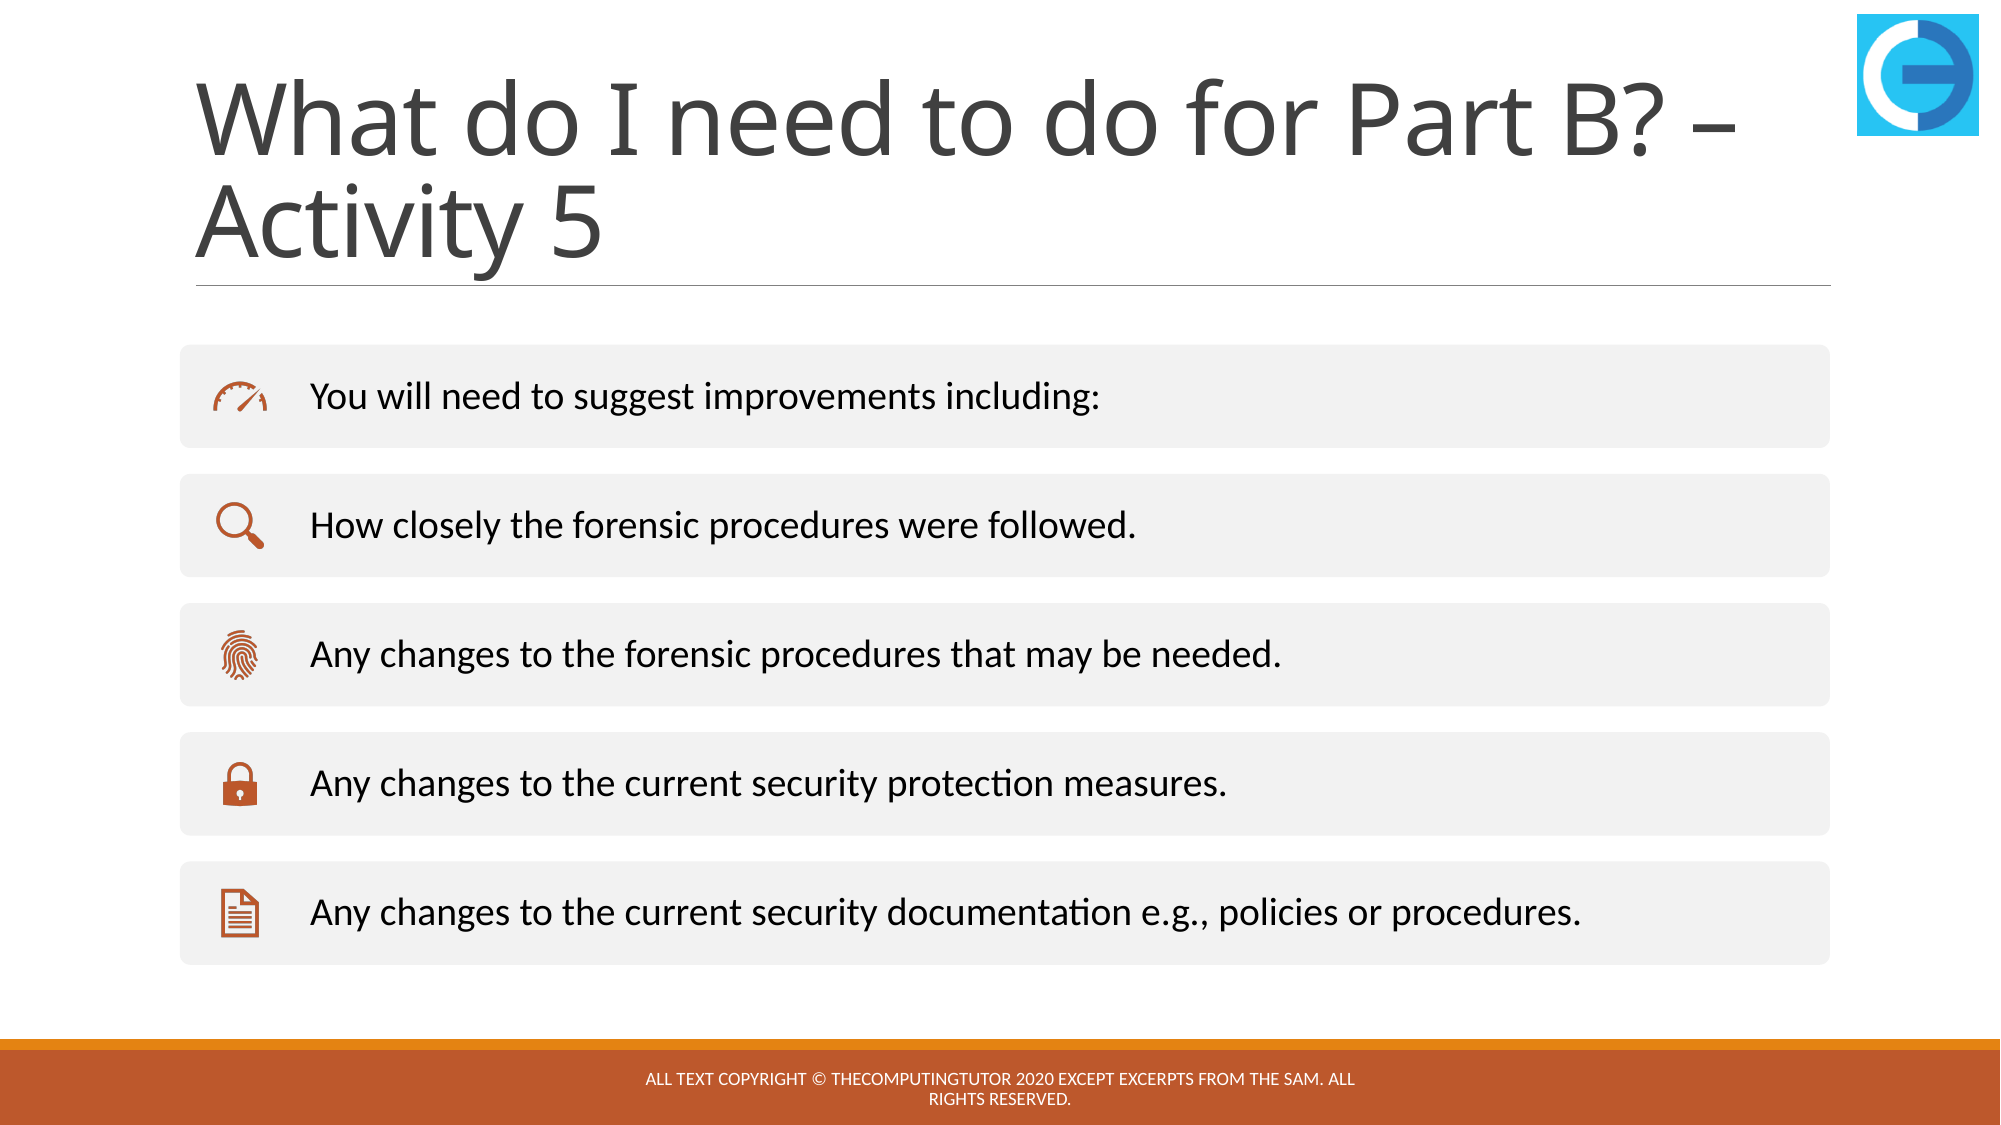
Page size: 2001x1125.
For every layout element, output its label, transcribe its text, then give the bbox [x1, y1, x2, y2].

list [179, 343, 1831, 966]
footer All text copyright © TheComputingTutor 2020 except excerpts from the SAM. All rights Reserved. [604, 1059, 1396, 1120]
picture [1857, 14, 1979, 136]
title What do I need to do for Part B? – Activity 5 [180, 47, 1830, 285]
